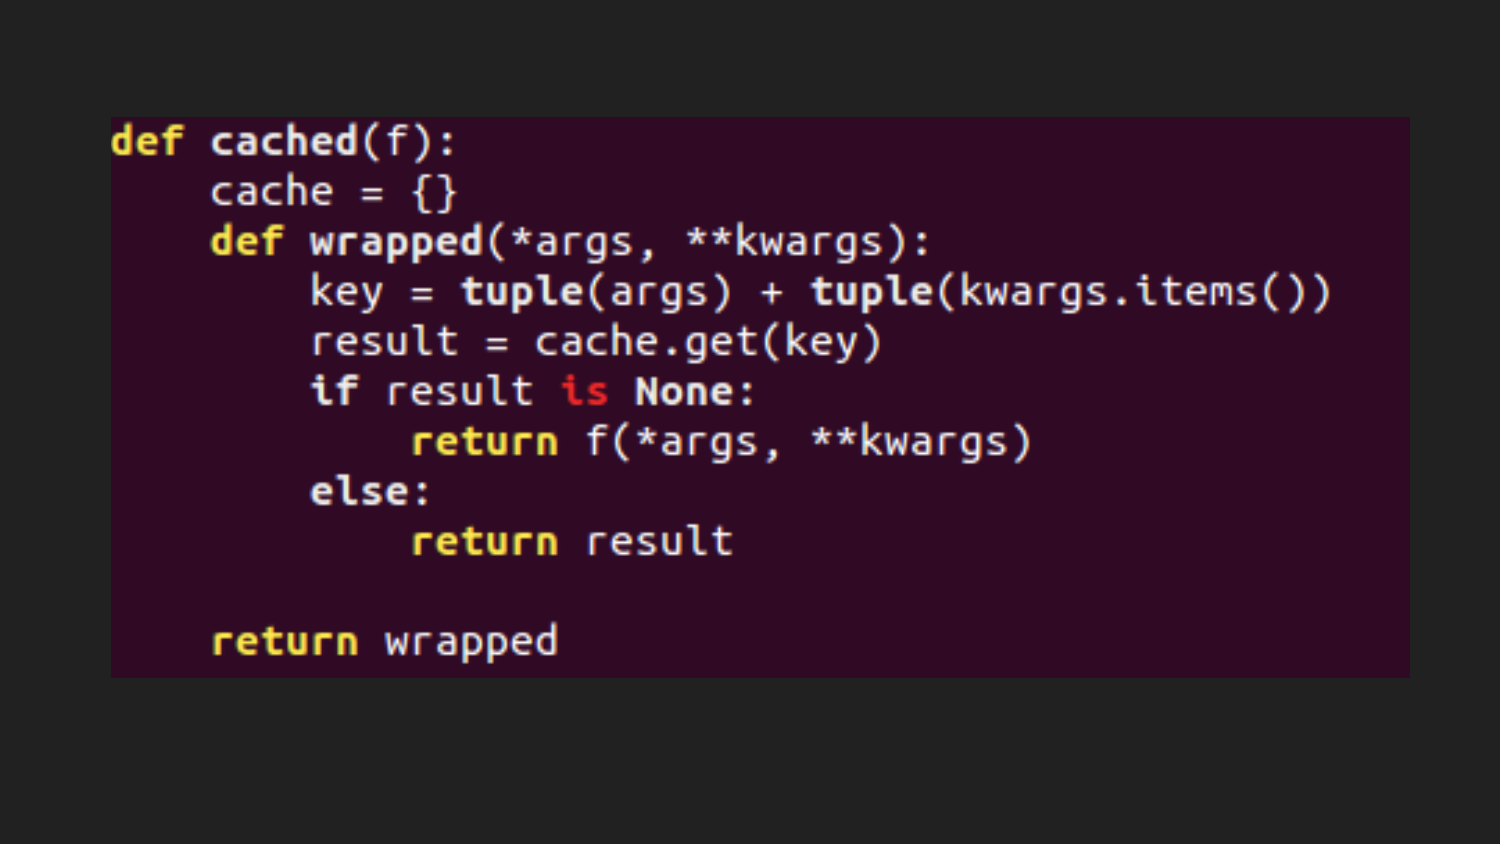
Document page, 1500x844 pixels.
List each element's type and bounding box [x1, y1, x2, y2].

picture [111, 116, 1411, 678]
